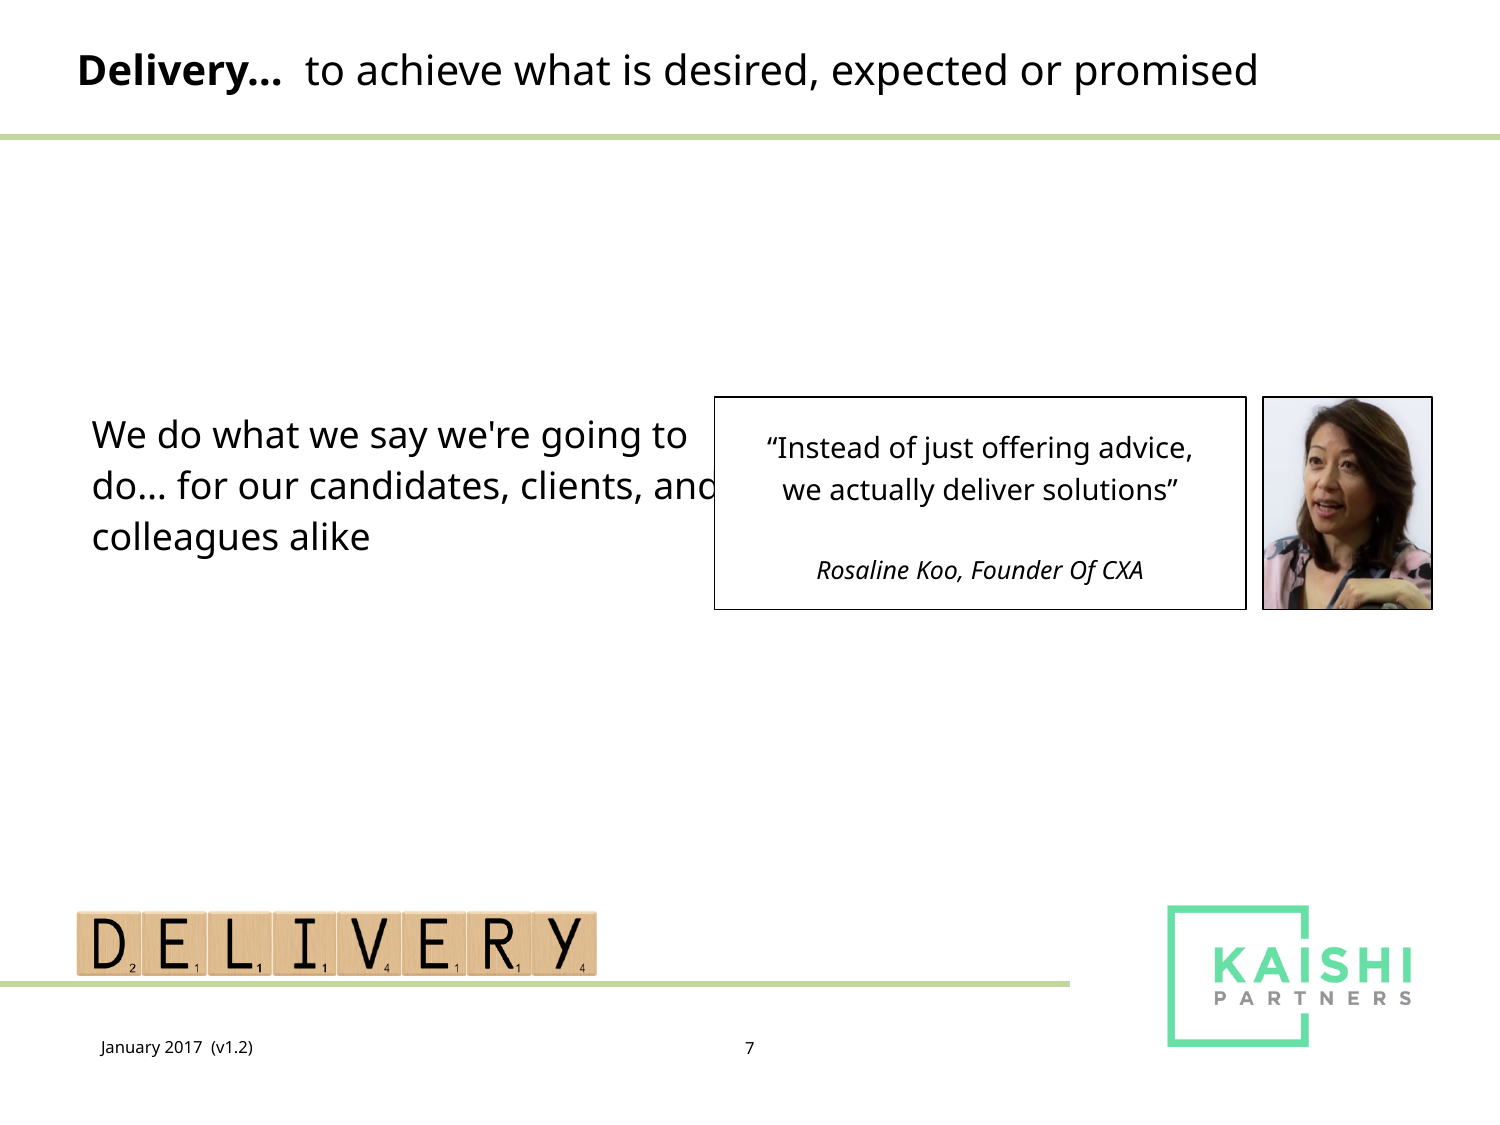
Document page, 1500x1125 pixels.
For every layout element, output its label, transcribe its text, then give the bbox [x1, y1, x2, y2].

title Delivery… to achieve what is desired, expected or promised [0, 0, 1500, 138]
list We do what we say we're going to do… for our candidates, clients, and colleagues alike [76, 160, 740, 976]
picture [1134, 869, 1459, 1083]
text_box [76, 909, 598, 976]
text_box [714, 396, 1432, 610]
